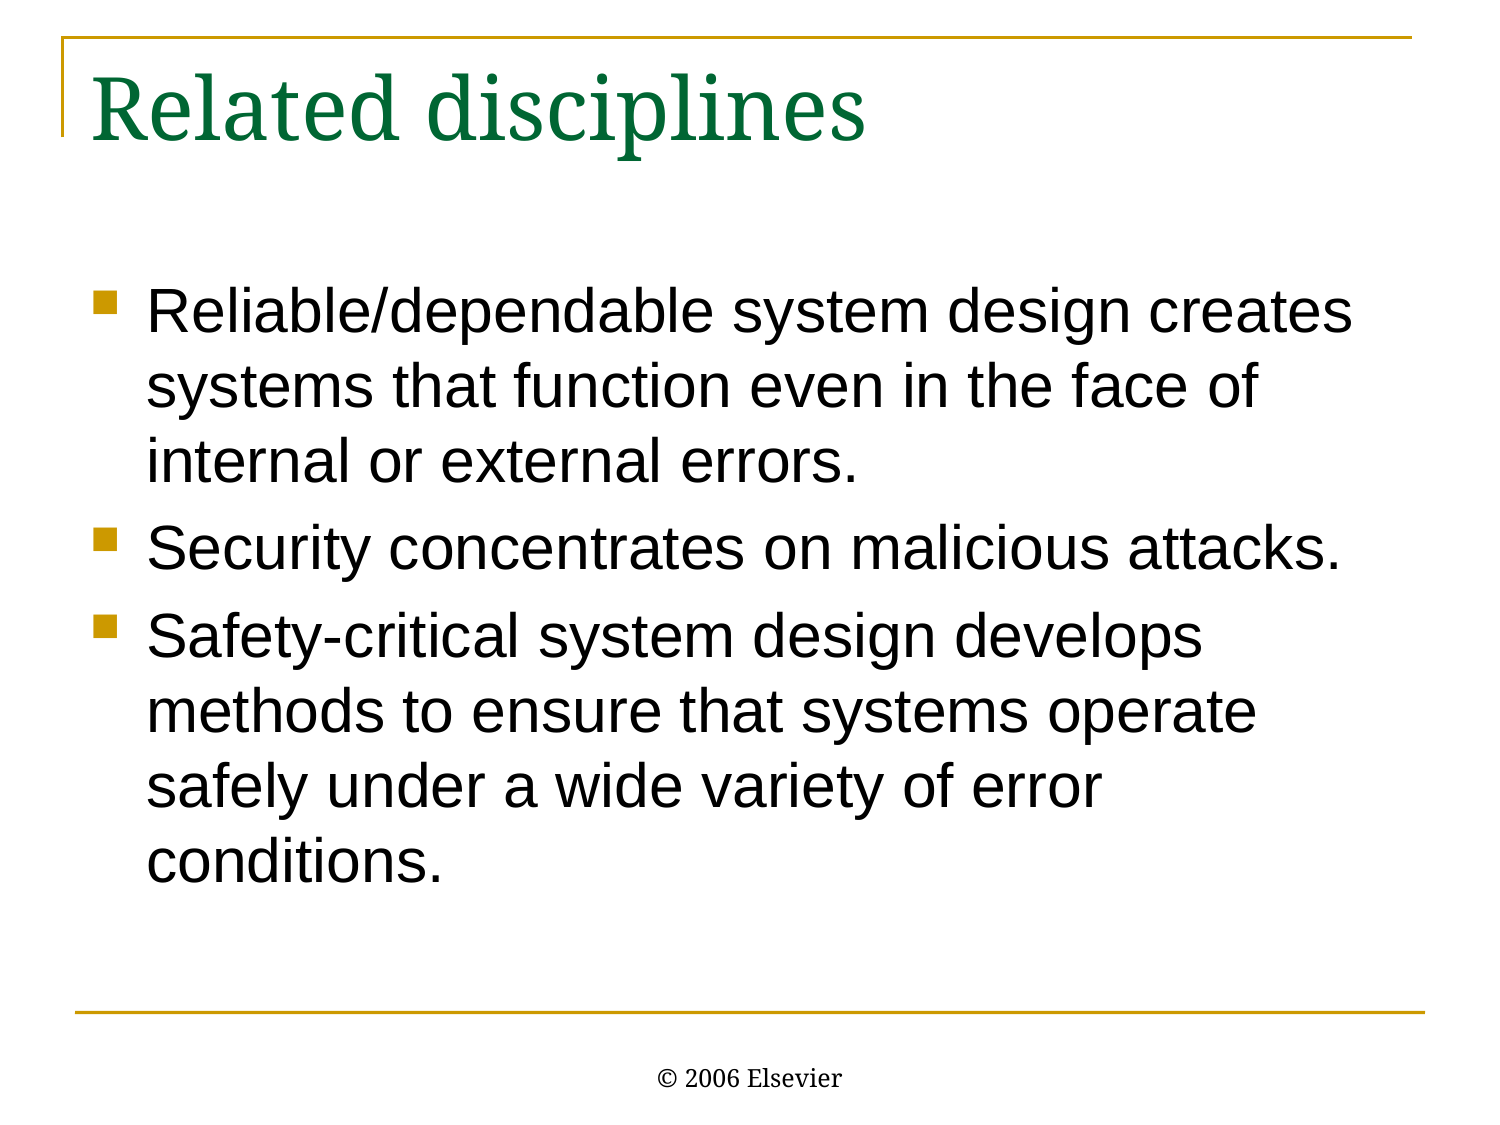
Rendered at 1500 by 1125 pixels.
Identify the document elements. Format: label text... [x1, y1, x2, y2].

title Related disciplines [75, 45, 1425, 233]
list Reliable/dependable system design creates systems that function even in the face of internal or external errors. Security concentrates on malicious attacks. Safety-critical system design develops methods to ensure that systems operate safely under a wide variety of error conditions. [75, 262, 1425, 1006]
footer © 2006 Elsevier [512, 1025, 988, 1100]
